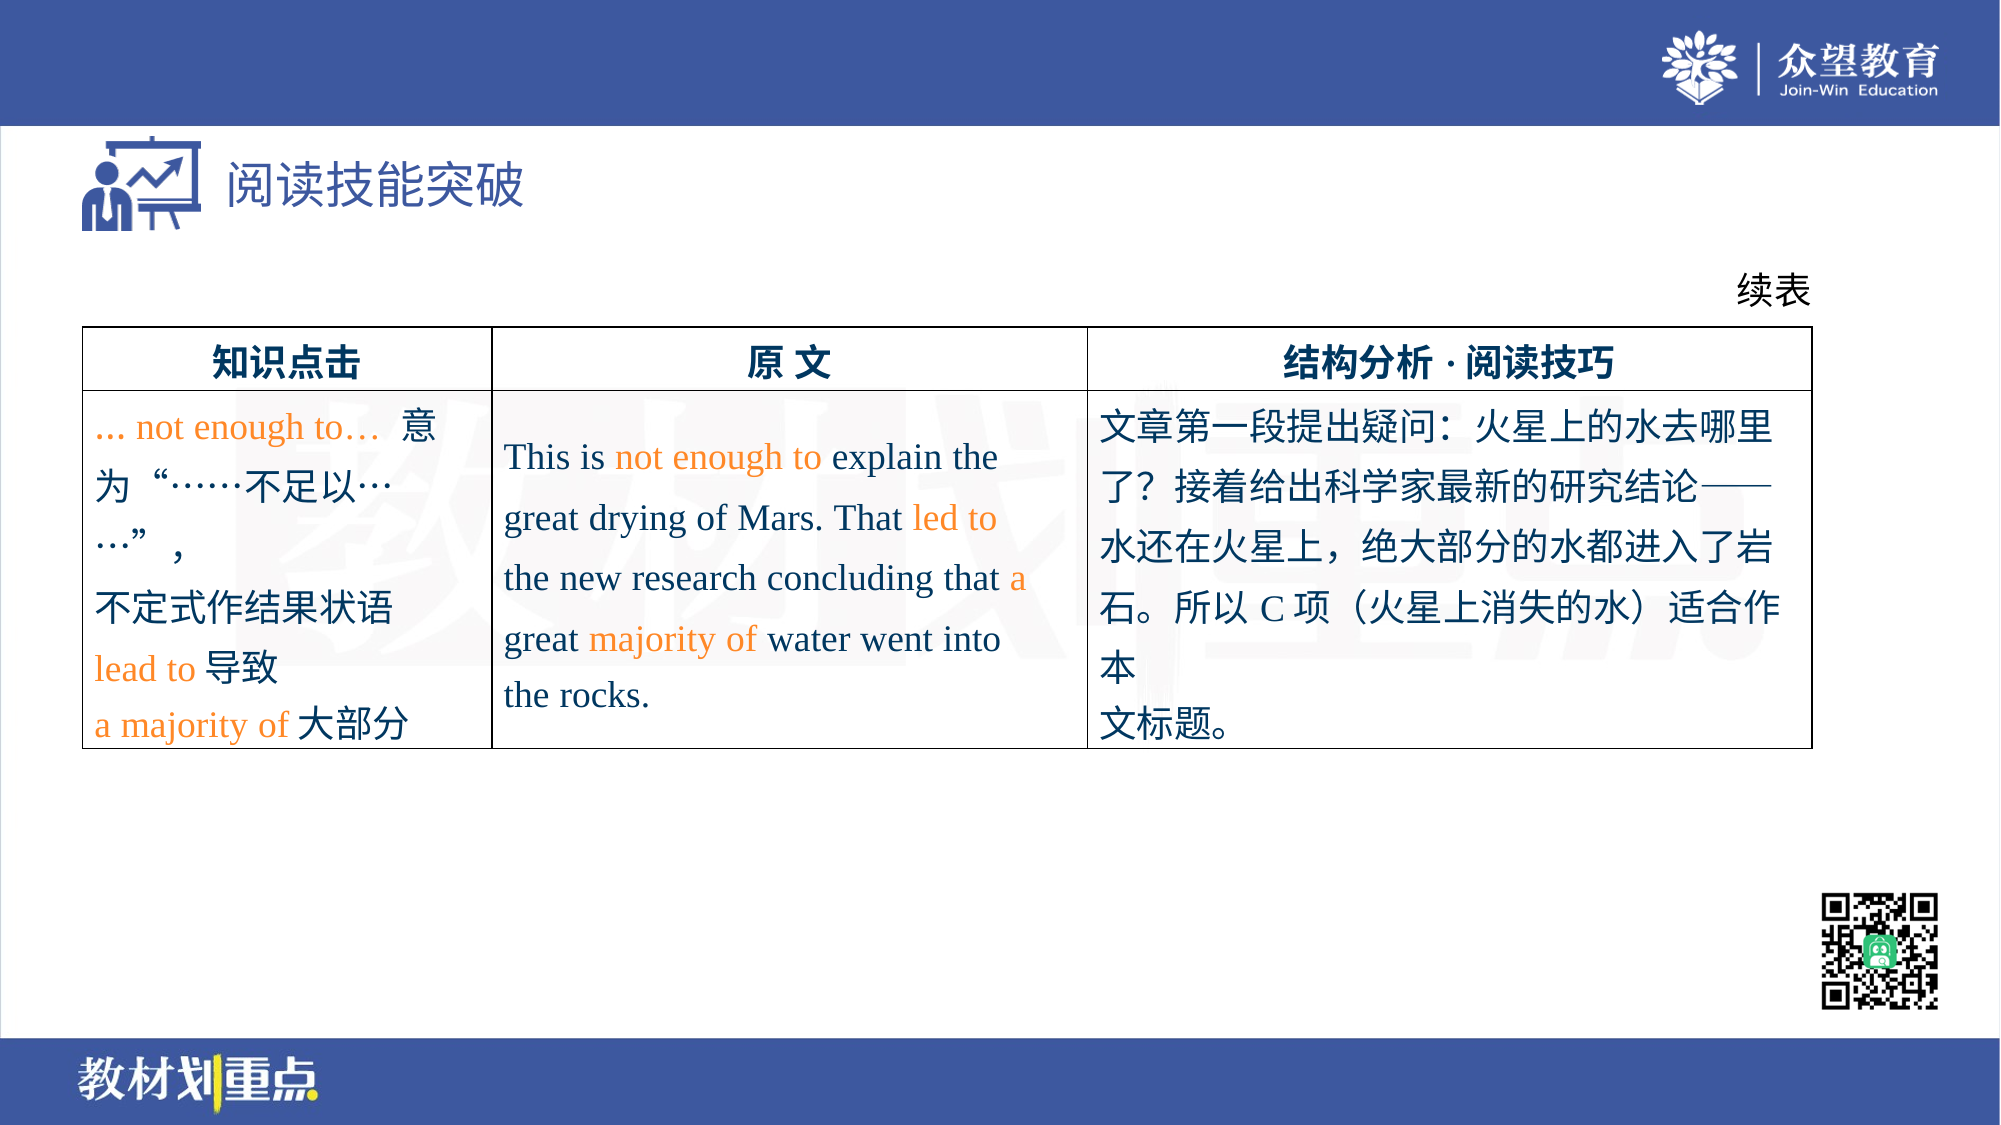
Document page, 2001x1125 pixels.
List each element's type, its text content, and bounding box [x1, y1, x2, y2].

table_cell 文章第一段提出疑问：火星上的水去哪里 了？接着给出科学家最新的研究结论—— 水还在火星上，绝大部分的水都进入了岩 石。所以C项（火星上消失的水）适合作本 文标题。 [1088, 391, 1811, 748]
text_box 续表 [1736, 247, 1812, 312]
table_cell This is not enough to explain the great drying of Mars. That led to the new research concluding that a great majority of water went into the rocks. [493, 391, 1087, 748]
table_cell … not enough to… 意 为“……不足以……”， 不定式作结果状语 lead to导致 a majority of大部分 [83, 391, 491, 748]
picture [0, 0, 2000, 1125]
table_header 知识点击 [83, 328, 491, 390]
table_header 原 文 [493, 328, 1087, 390]
table_header 结构分析·阅读技巧 [1088, 328, 1811, 390]
